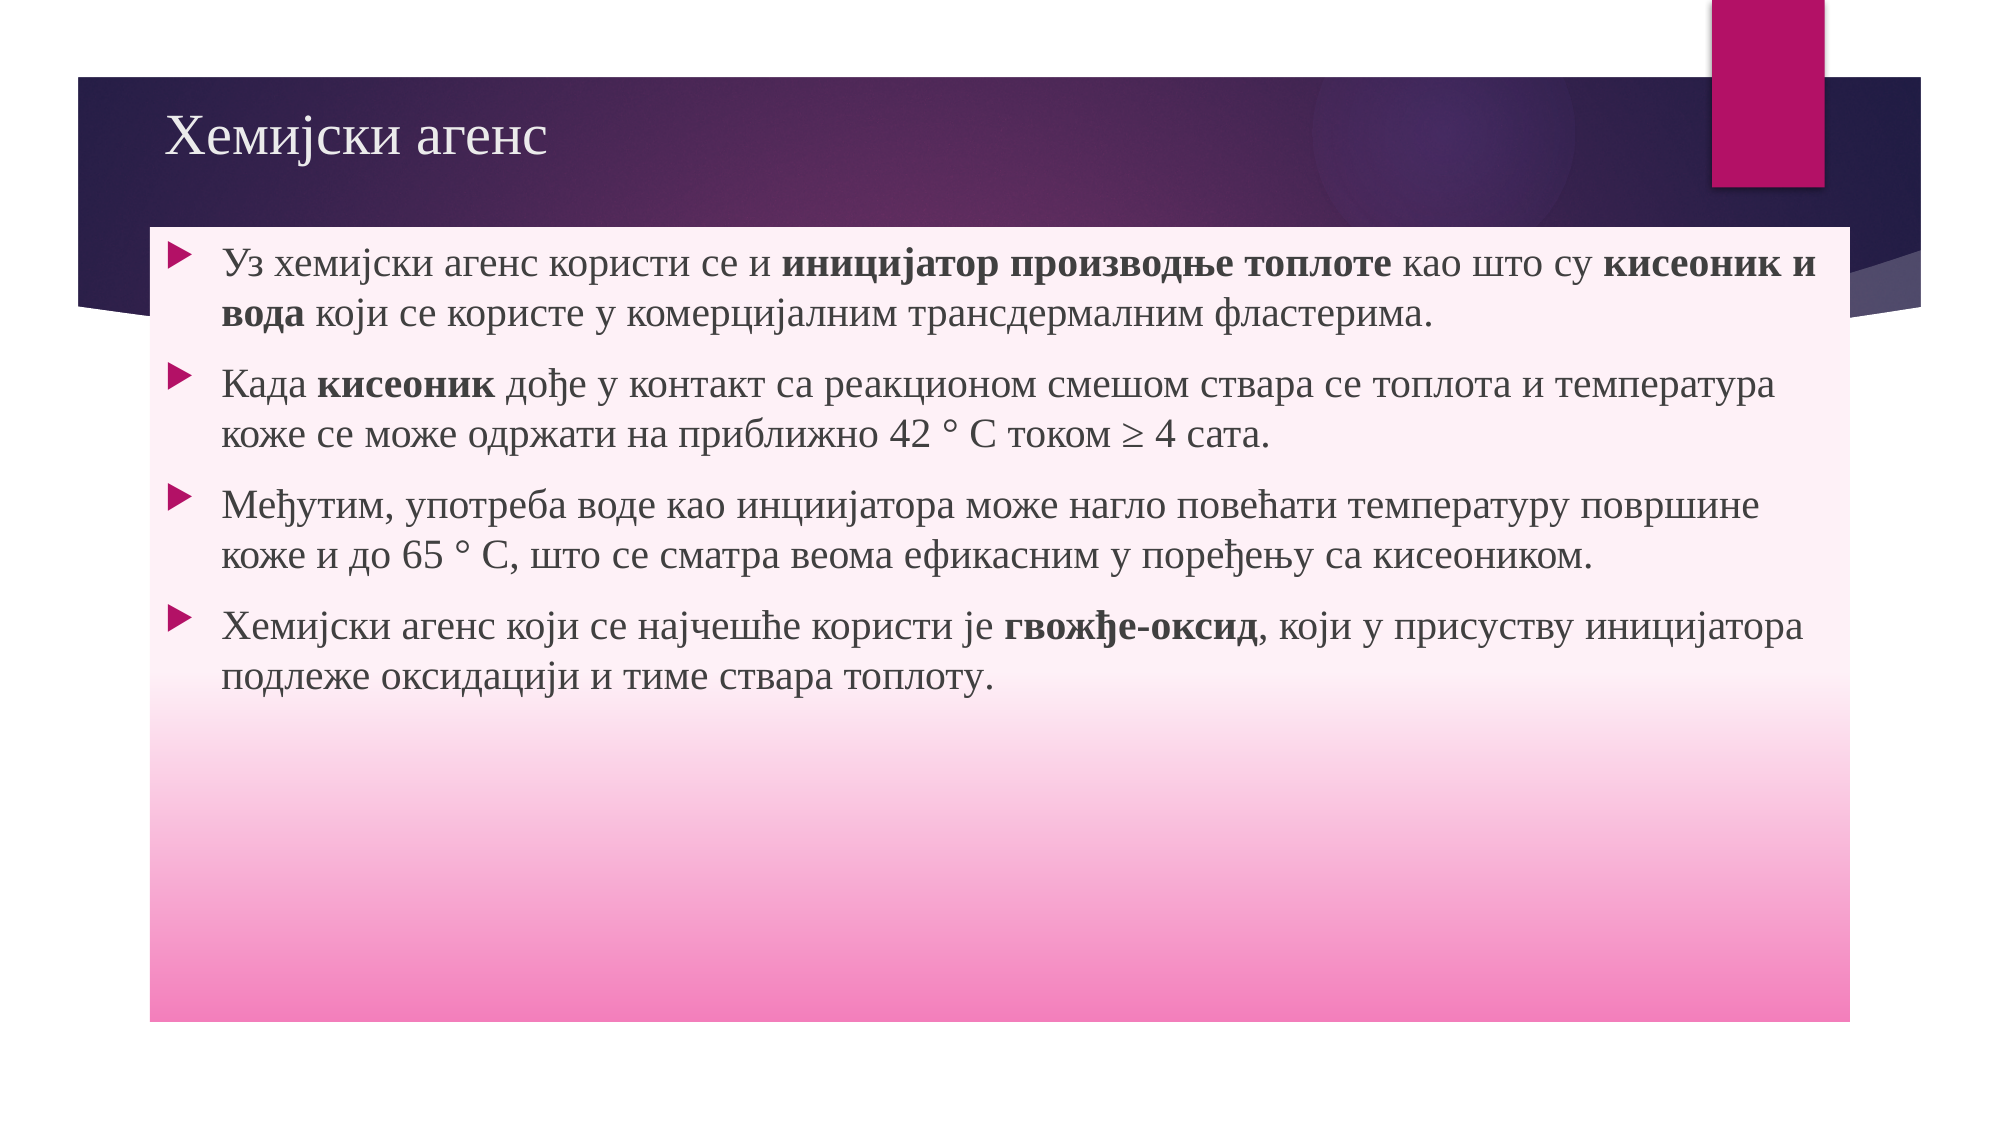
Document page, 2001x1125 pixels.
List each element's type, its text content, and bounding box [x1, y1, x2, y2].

list Уз хемијски агенс користи се и иницијатор производње топлоте као што су кисеоник и вода који се користе у комерцијалним трансдермалним фластерима. Када кисеоник дође у контакт са реакционом смешом ствара се топлота и температура коже се може одржати на приближно 42 ° С током ≥ 4 сата. Међутим, употреба воде као инциијатора може нагло повећати температуру површине коже и до 65 ° С, што се сматра веома ефикасним у поређењу са кисеоником. Хемијски агенс који се најчешће користи је гвожђе-оксид, који у присуству иницијатора подлеже оксидацији и тиме ствара топлоту. [149, 227, 1850, 1022]
title Хемијски агенс [149, 0, 1851, 262]
